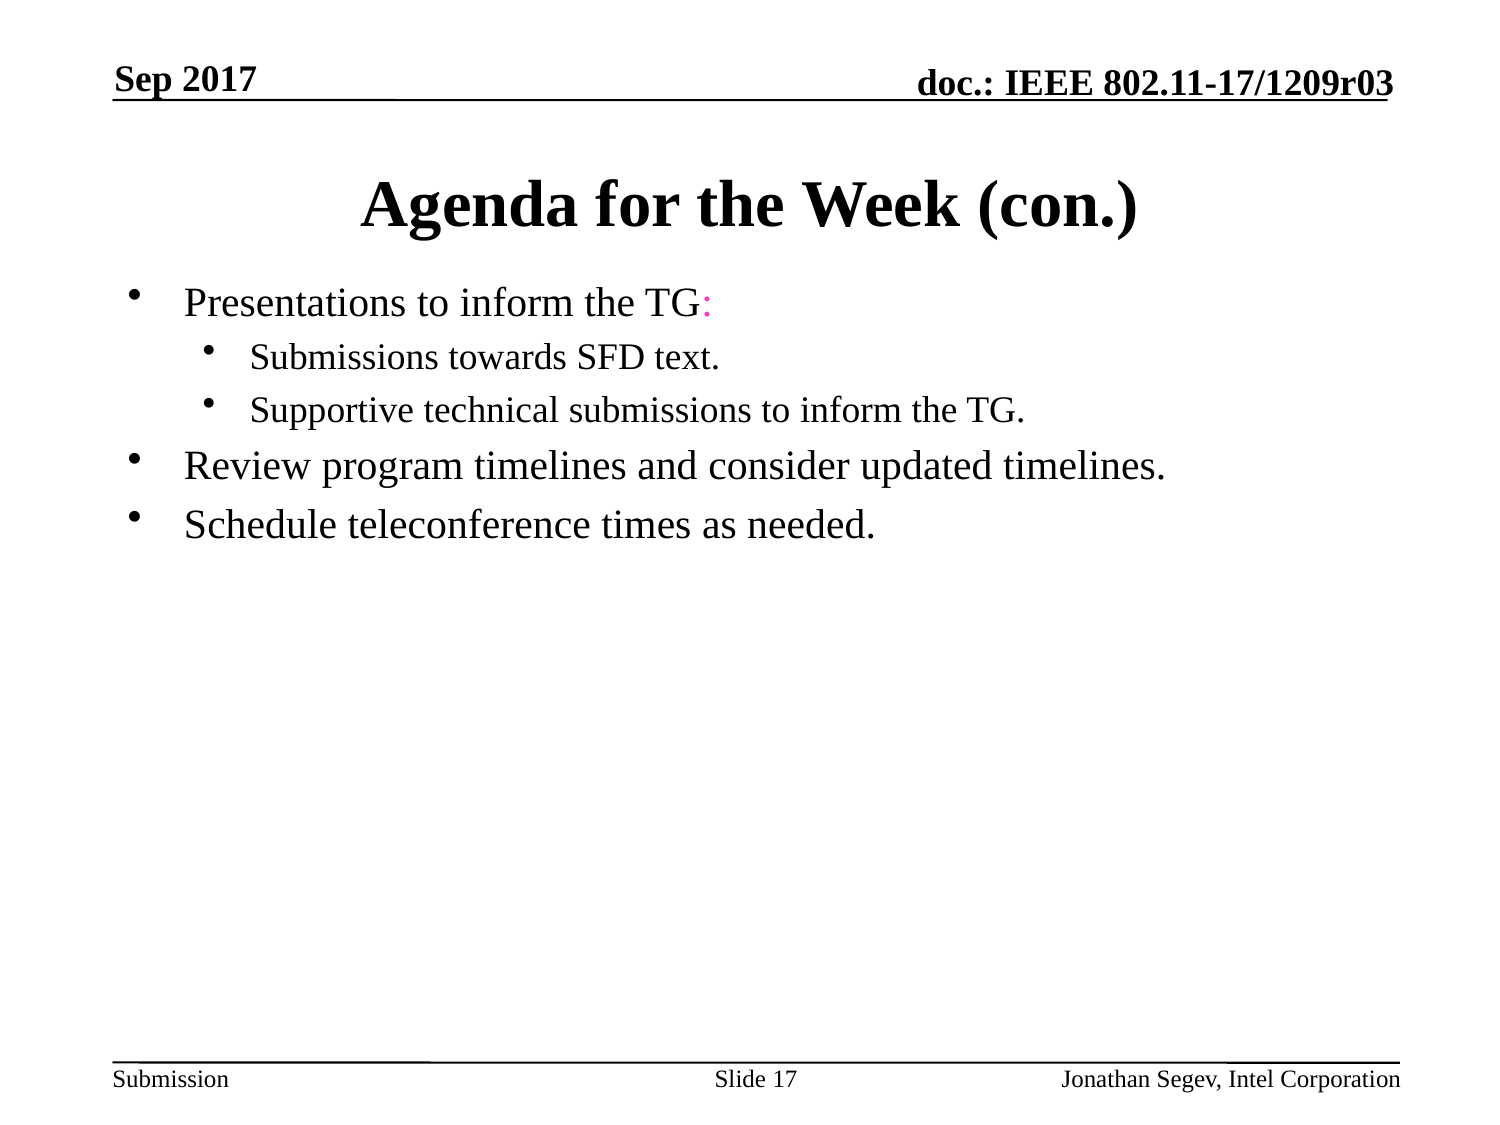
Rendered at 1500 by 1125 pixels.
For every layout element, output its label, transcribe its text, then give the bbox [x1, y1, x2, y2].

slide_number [114, 54, 423, 100]
title Agenda for the Week (con.) [112, 112, 1388, 266]
footer Jonathan Segev, Intel Corporation [878, 1061, 1402, 1093]
slide_number Slide 17 [712, 1061, 800, 1123]
list Presentations to inform the TG: Submissions towards SFD text. Supportive technical submissions to inform the TG. Review program timelines and consider updated timelines. Schedule teleconference times as needed. [112, 266, 1388, 1000]
